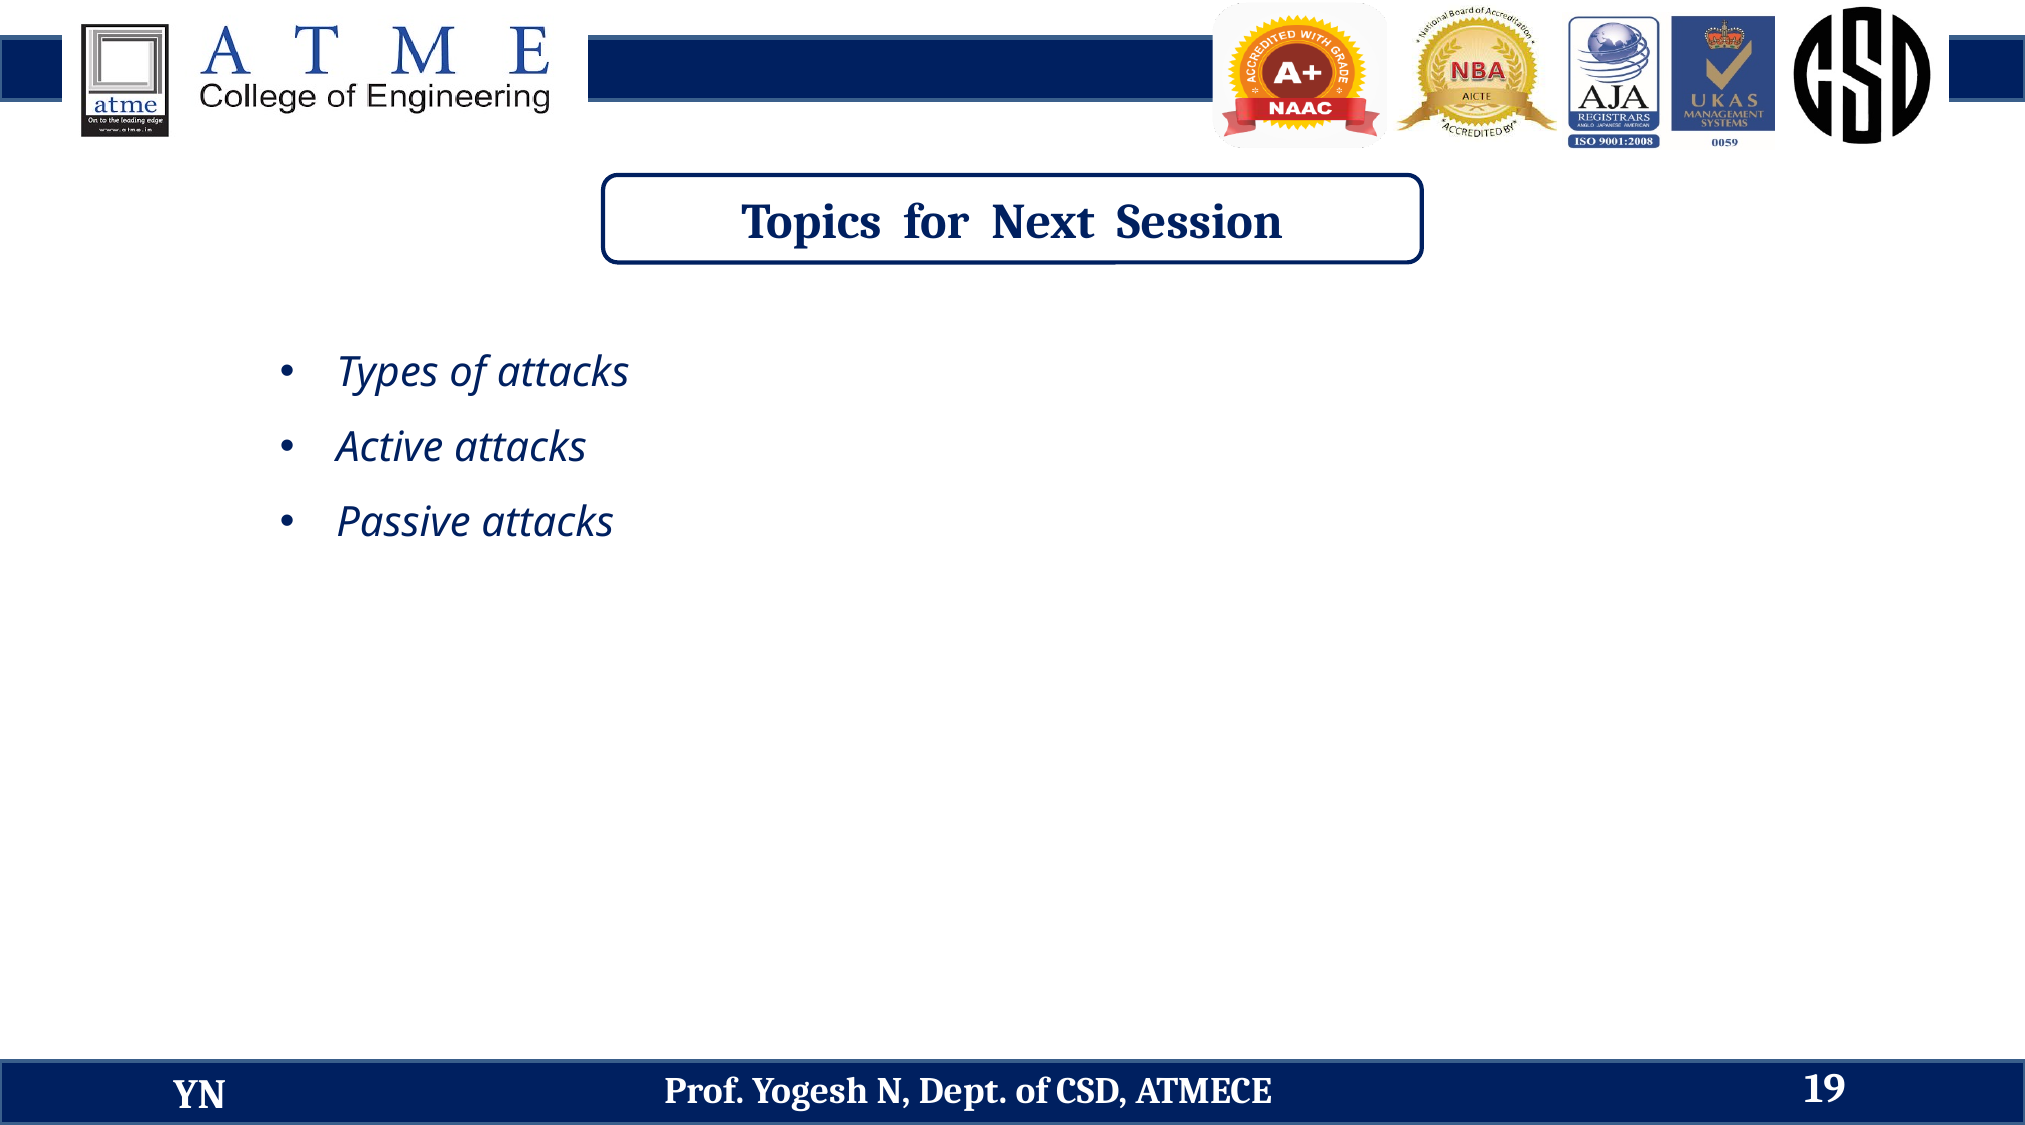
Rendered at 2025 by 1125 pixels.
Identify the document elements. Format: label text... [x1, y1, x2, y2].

text_box Types of attacks Active attacks Passive attacks [124, 312, 1938, 553]
text_box YN [0, 1059, 400, 1125]
picture [62, 0, 588, 157]
text_box Prof. Yogesh N, Dept. of CSD, ATMECE [562, 1058, 1375, 1119]
picture [1212, 0, 1949, 150]
text_box 19 [1625, 1053, 2025, 1119]
text_box Topics for Next Session [600, 172, 1424, 265]
